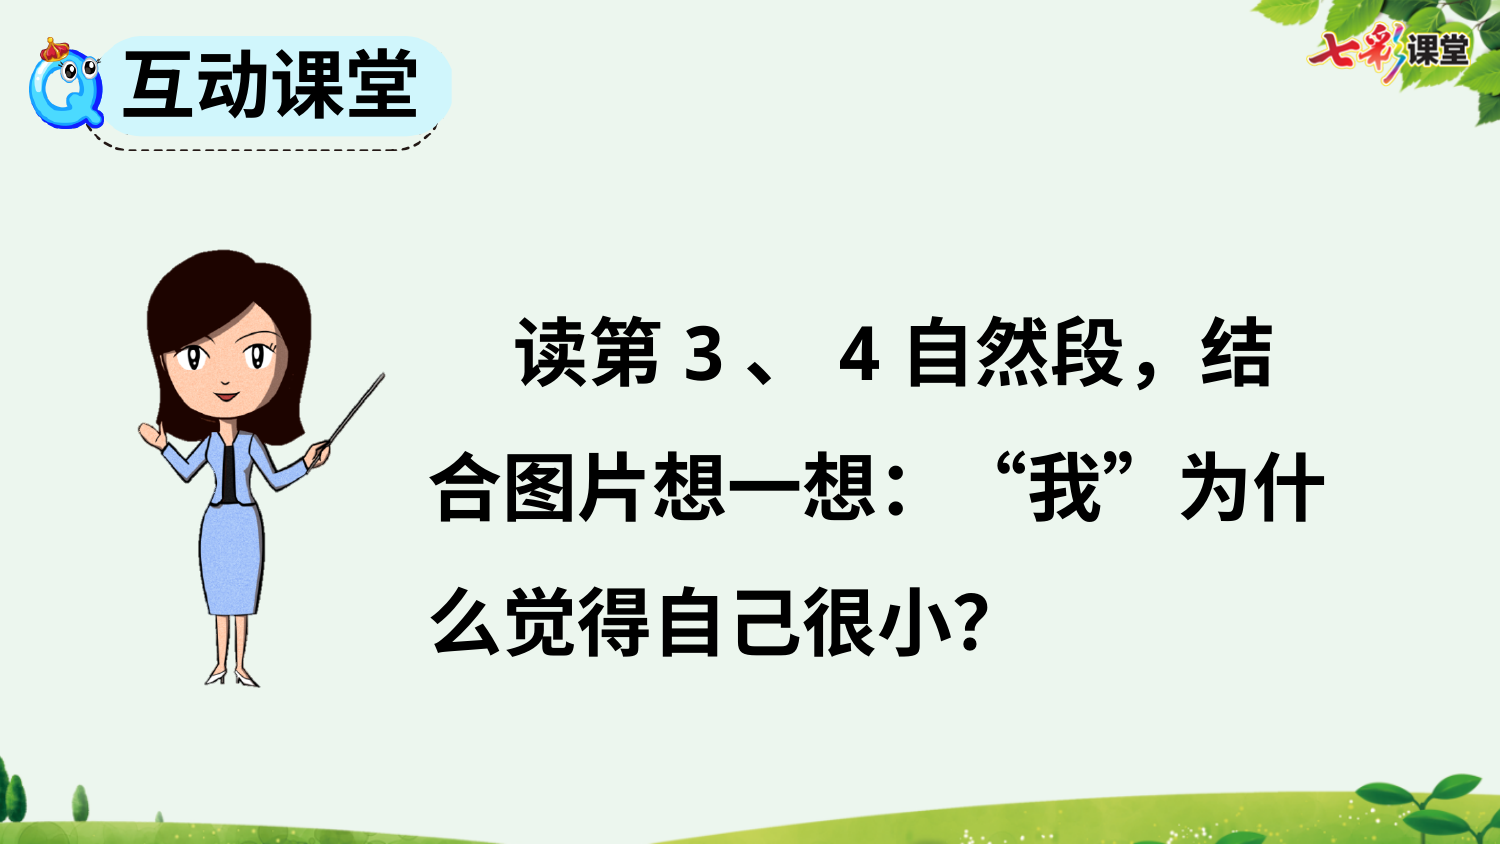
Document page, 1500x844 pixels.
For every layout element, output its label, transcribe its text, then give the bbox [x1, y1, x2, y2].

picture [0, 0, 1500, 844]
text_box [29, 31, 458, 151]
text_box 读第3、4自然段，结合图片想一想：“我”为什么觉得自己很小？ [419, 256, 1353, 670]
